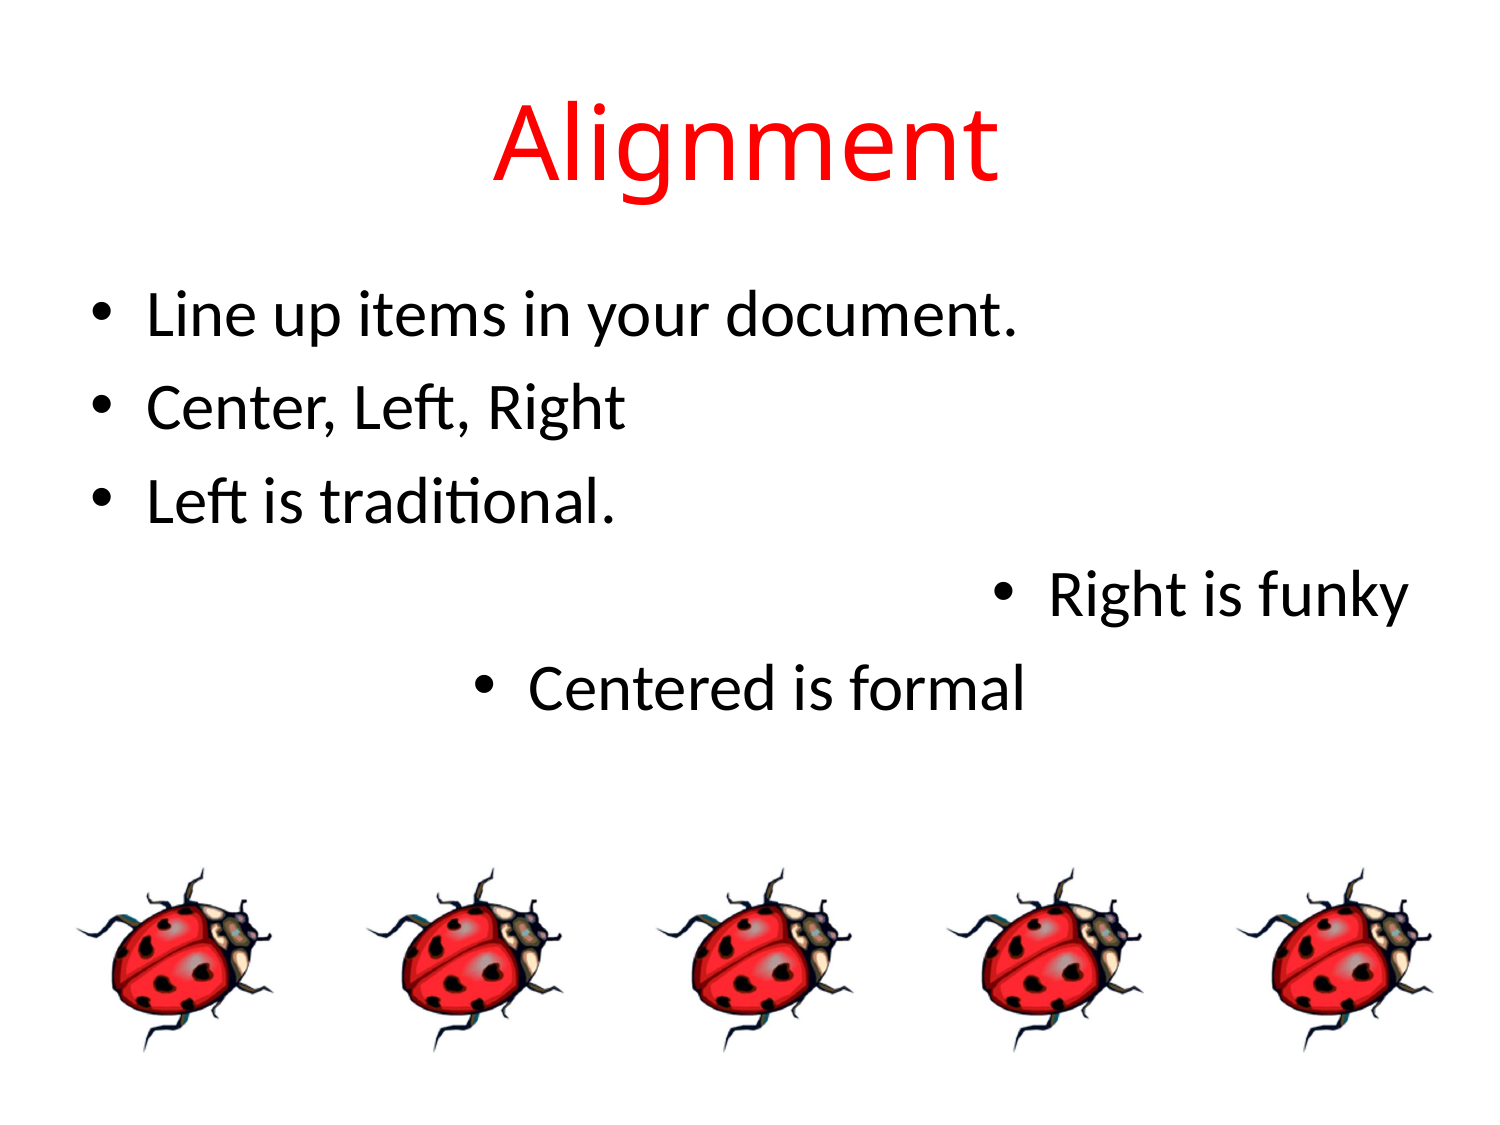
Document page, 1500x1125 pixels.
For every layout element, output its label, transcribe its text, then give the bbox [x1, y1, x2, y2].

title Alignment [0, 45, 1500, 233]
list Line up items in your document. Center, Left, Right Left is traditional. Right is funky Centered is formal [75, 262, 1425, 865]
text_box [74, 866, 1434, 1053]
